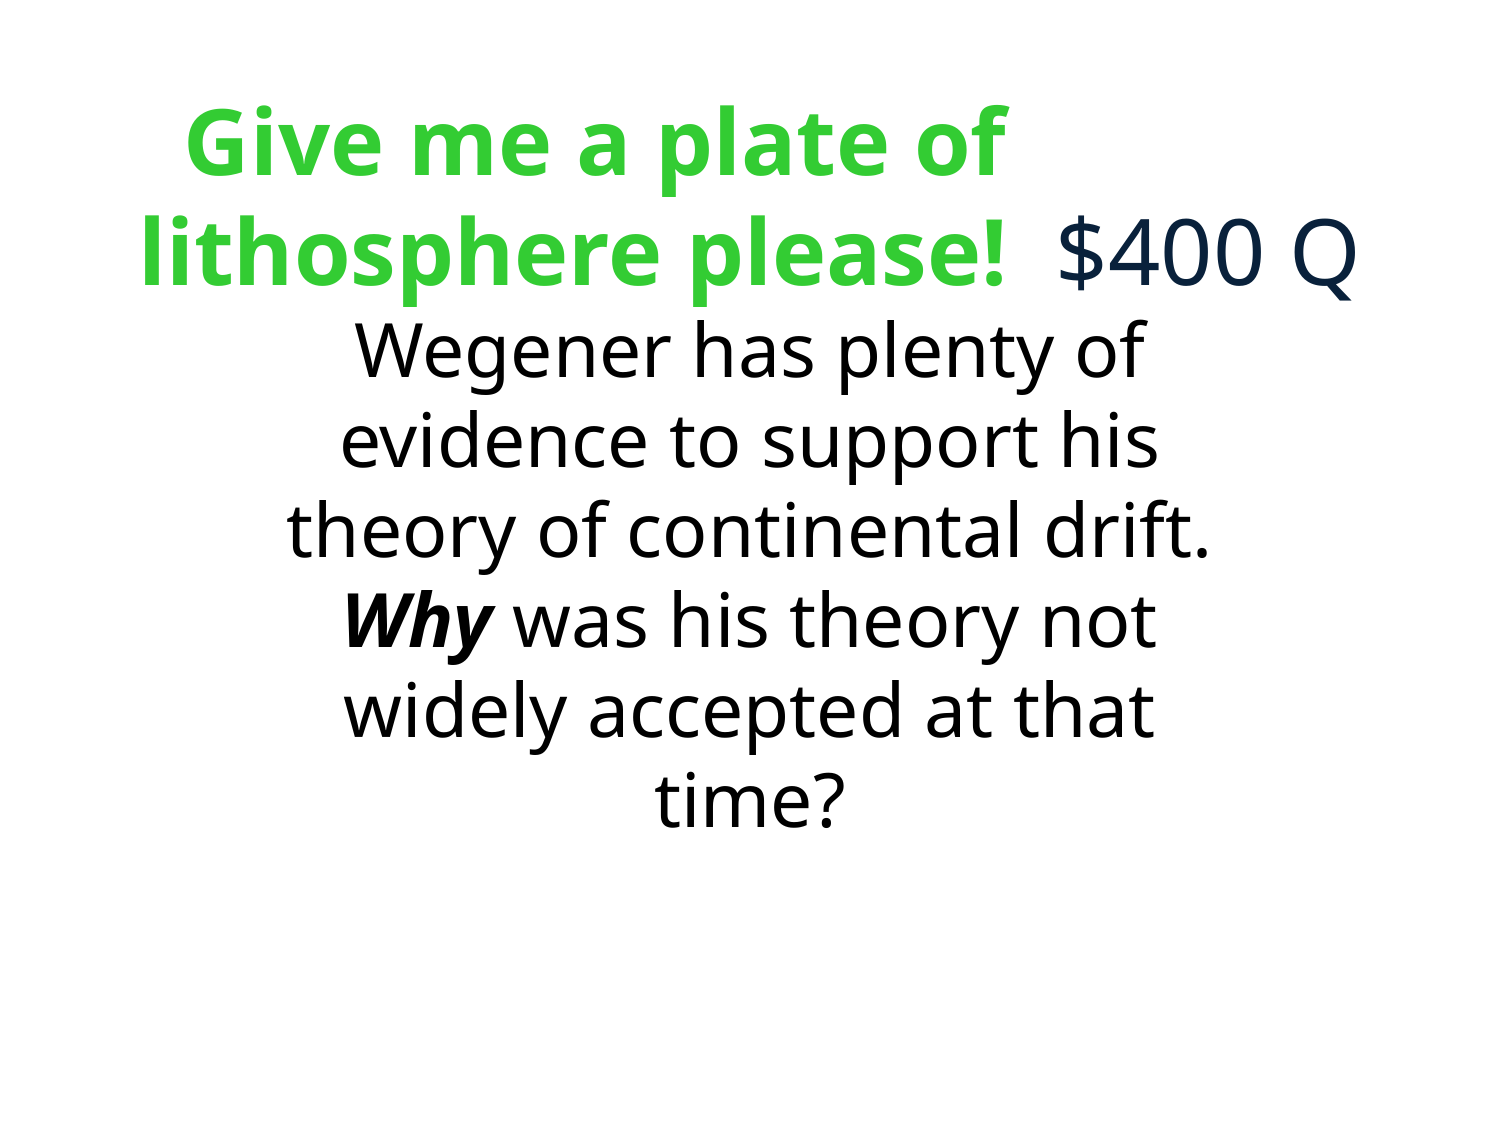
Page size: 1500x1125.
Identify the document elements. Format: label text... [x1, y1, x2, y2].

title Give me a plate of lithosphere please! $400 Q [112, 99, 1388, 288]
text_box Wegener has plenty of evidence to support his theory of continental drift. Why was his theory not widely accepted at that time? [237, 295, 1263, 850]
